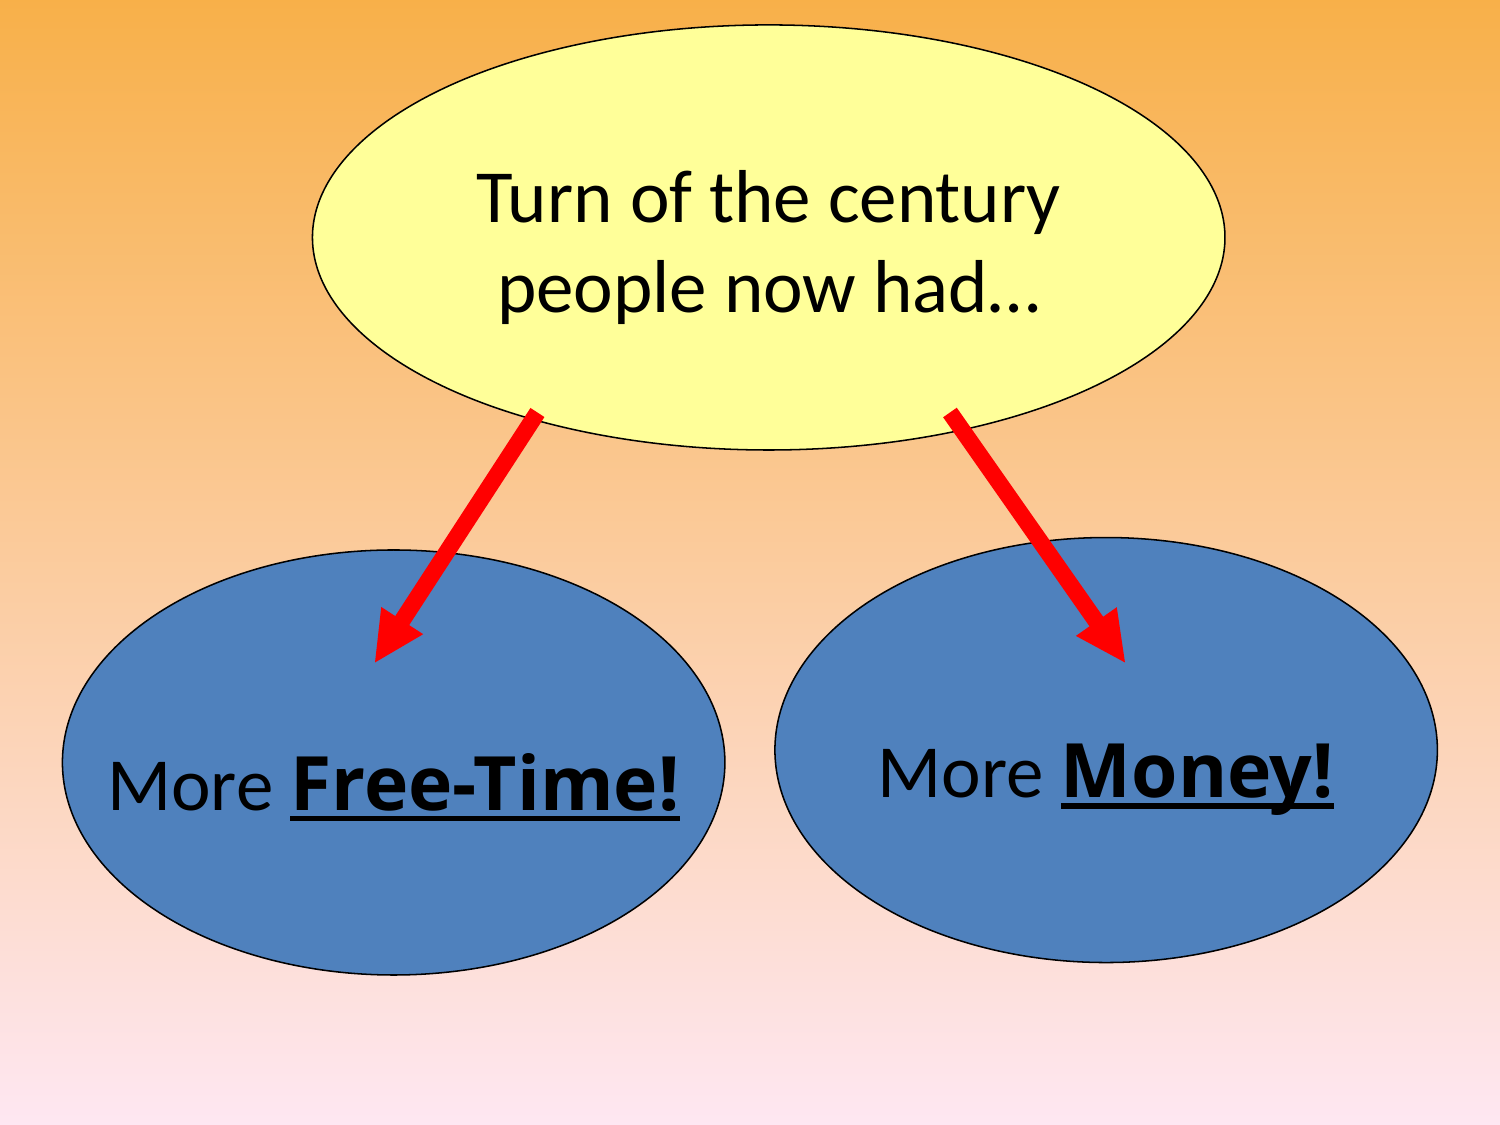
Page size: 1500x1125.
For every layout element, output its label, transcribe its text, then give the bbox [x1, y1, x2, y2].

text_box More Money! [774, 537, 1438, 963]
text_box [375, 412, 538, 663]
text_box [949, 412, 1126, 663]
text_box Turn of the century people now had… [312, 24, 1225, 451]
text_box More Free-Time! [62, 549, 725, 976]
